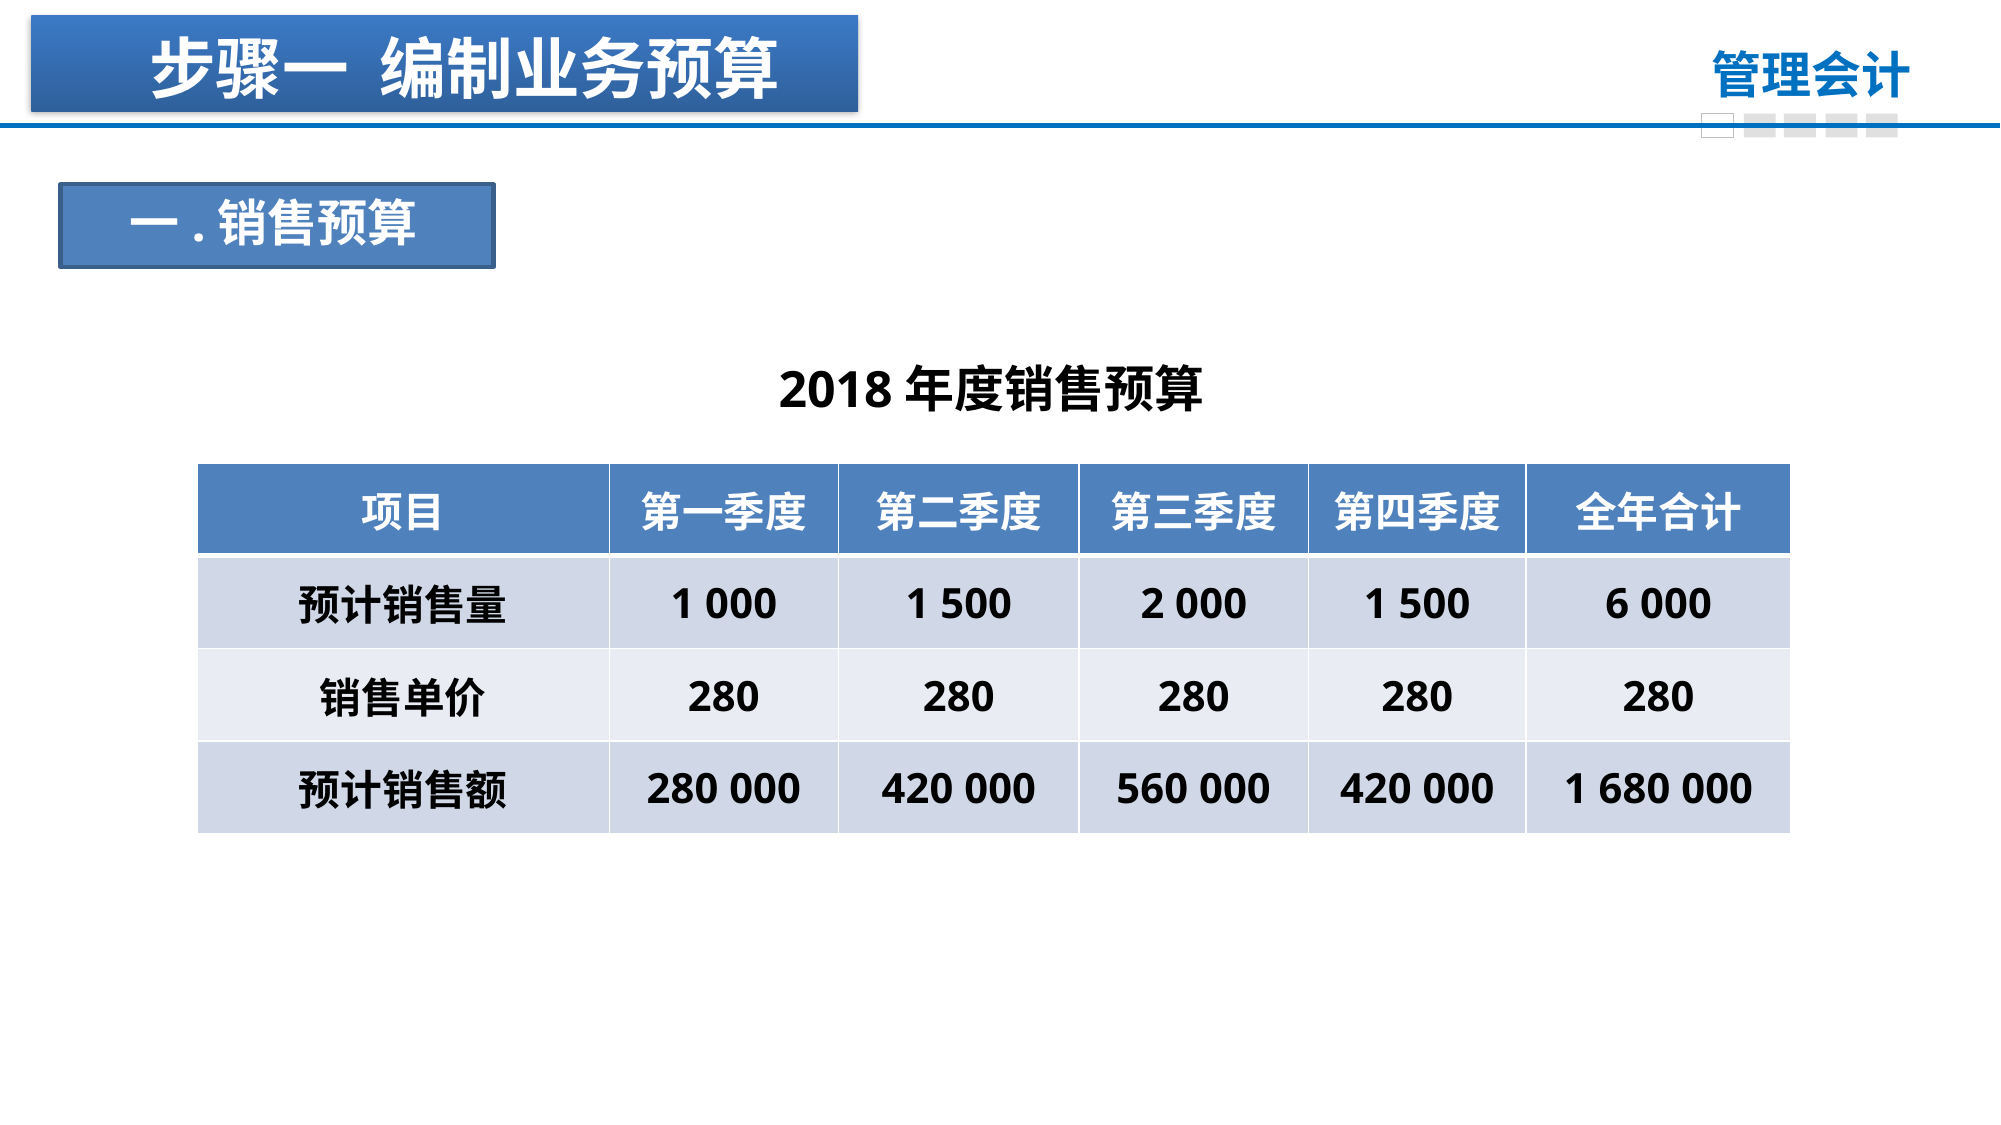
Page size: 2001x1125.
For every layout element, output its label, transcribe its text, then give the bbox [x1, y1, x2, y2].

table_header 第四季度 [1309, 464, 1525, 553]
table_cell 1 680 000 [1527, 742, 1790, 833]
table_header 全年合计 [1527, 464, 1790, 553]
table_cell 1 000 [610, 558, 838, 648]
table_cell 280 [1527, 649, 1790, 740]
table_cell 预计销售量 [198, 558, 609, 648]
table_cell 280 [1080, 649, 1308, 740]
table_cell 6 000 [1527, 558, 1790, 648]
table_cell 2 000 [1080, 558, 1308, 648]
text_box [60, 184, 494, 268]
table_cell 1 500 [1309, 558, 1525, 648]
table_header 项目 [198, 464, 609, 553]
table_header 第一季度 [610, 464, 838, 553]
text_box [31, 14, 859, 117]
table_cell 销售单价 [198, 649, 609, 740]
table_cell 420 000 [1309, 742, 1525, 833]
table_cell 280 [610, 649, 838, 740]
table_header 第二季度 [839, 464, 1078, 553]
table_cell 1 500 [839, 558, 1078, 648]
table_cell 280 000 [610, 742, 838, 833]
table_cell 420 000 [839, 742, 1078, 833]
table_header 第三季度 [1080, 464, 1308, 553]
table_cell 280 [839, 649, 1078, 740]
table_cell 560 000 [1080, 742, 1308, 833]
table_cell 280 [1309, 649, 1525, 740]
text_box 2018年度销售预算 [763, 349, 1367, 425]
table_cell 预计销售额 [198, 742, 609, 833]
